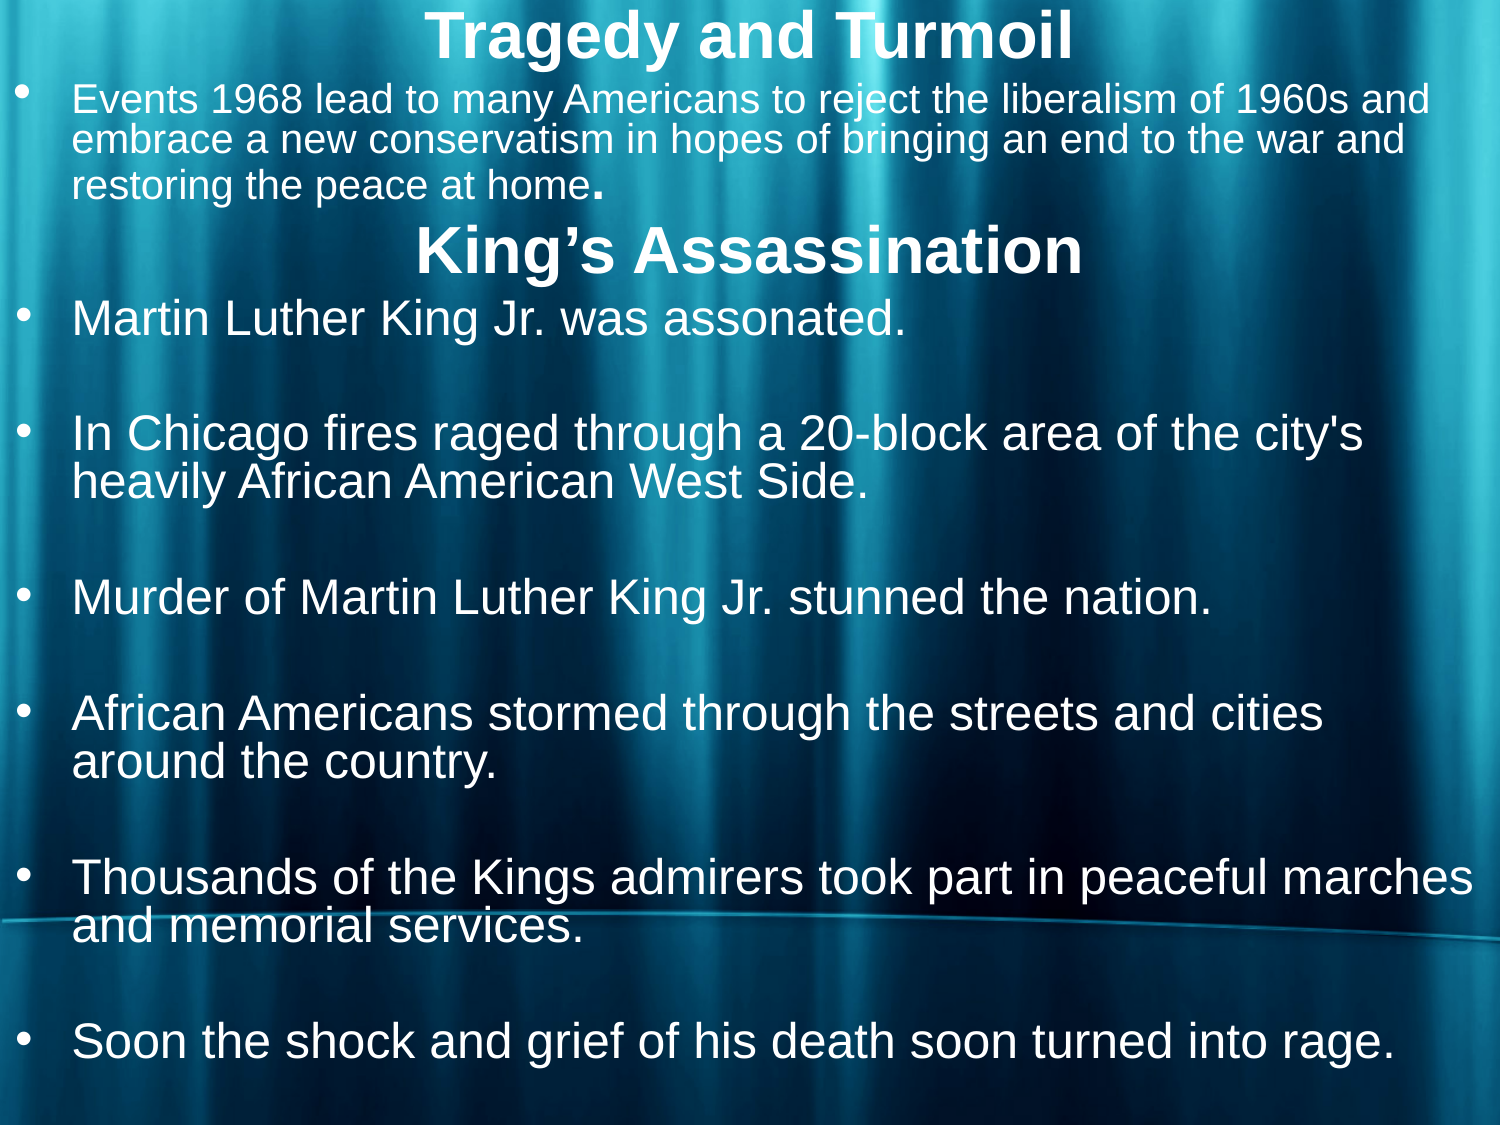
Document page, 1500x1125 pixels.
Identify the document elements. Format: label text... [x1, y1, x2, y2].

list Tragedy and Turmoil Events 1968 lead to many Americans to reject the liberalism of 1960s and embrace a new conservatism in hopes of bringing an end to the war and restoring the peace at home. King’s Assassination Martin Luther King Jr. was assonated. In Chicago fires raged through a 20-block area of the city's heavily African American West Side. Murder of Martin Luther King Jr. stunned the nation. African Americans stormed through the streets and cities around the country. Thousands of the Kings admirers took part in peaceful marches and memorial services. Soon the shock and grief of his death soon turned into rage. [0, 0, 1500, 1125]
